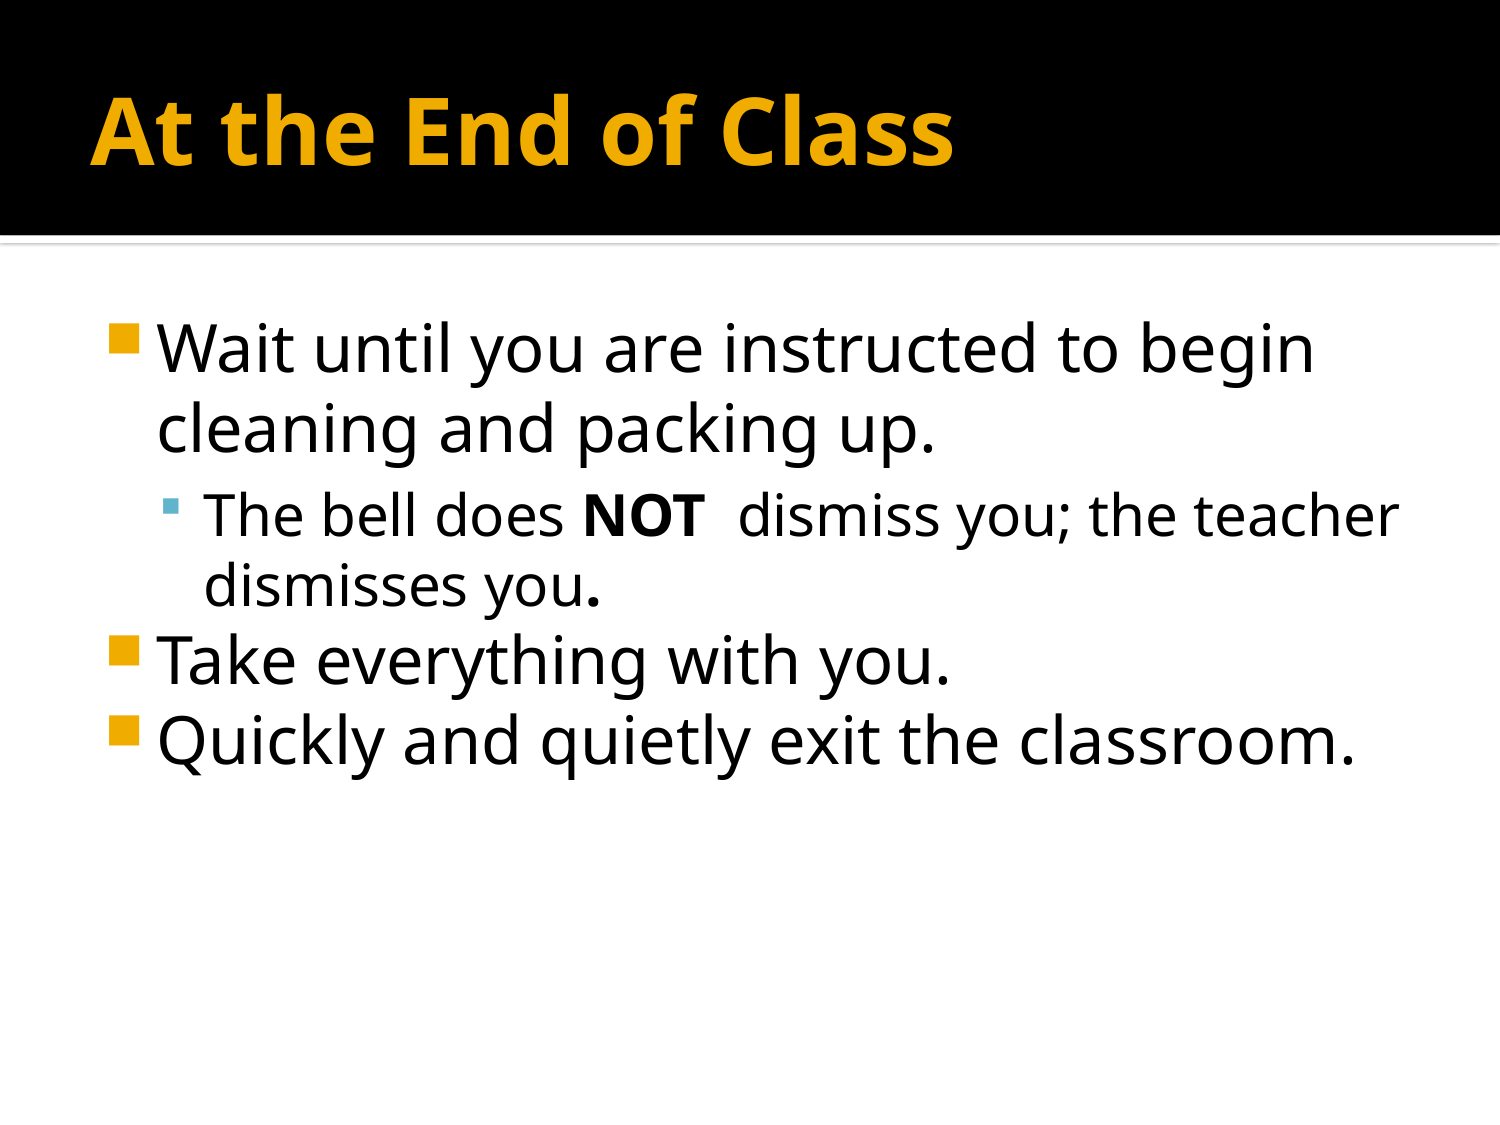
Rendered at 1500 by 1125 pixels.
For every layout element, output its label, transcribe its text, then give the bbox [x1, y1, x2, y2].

list Wait until you are instructed to begin cleaning and packing up. The bell does NOT dismiss you; the teacher dismisses you. Take everything with you. Quickly and quietly exit the classroom. [75, 291, 1425, 1050]
title At the End of Class [75, 25, 1425, 231]
